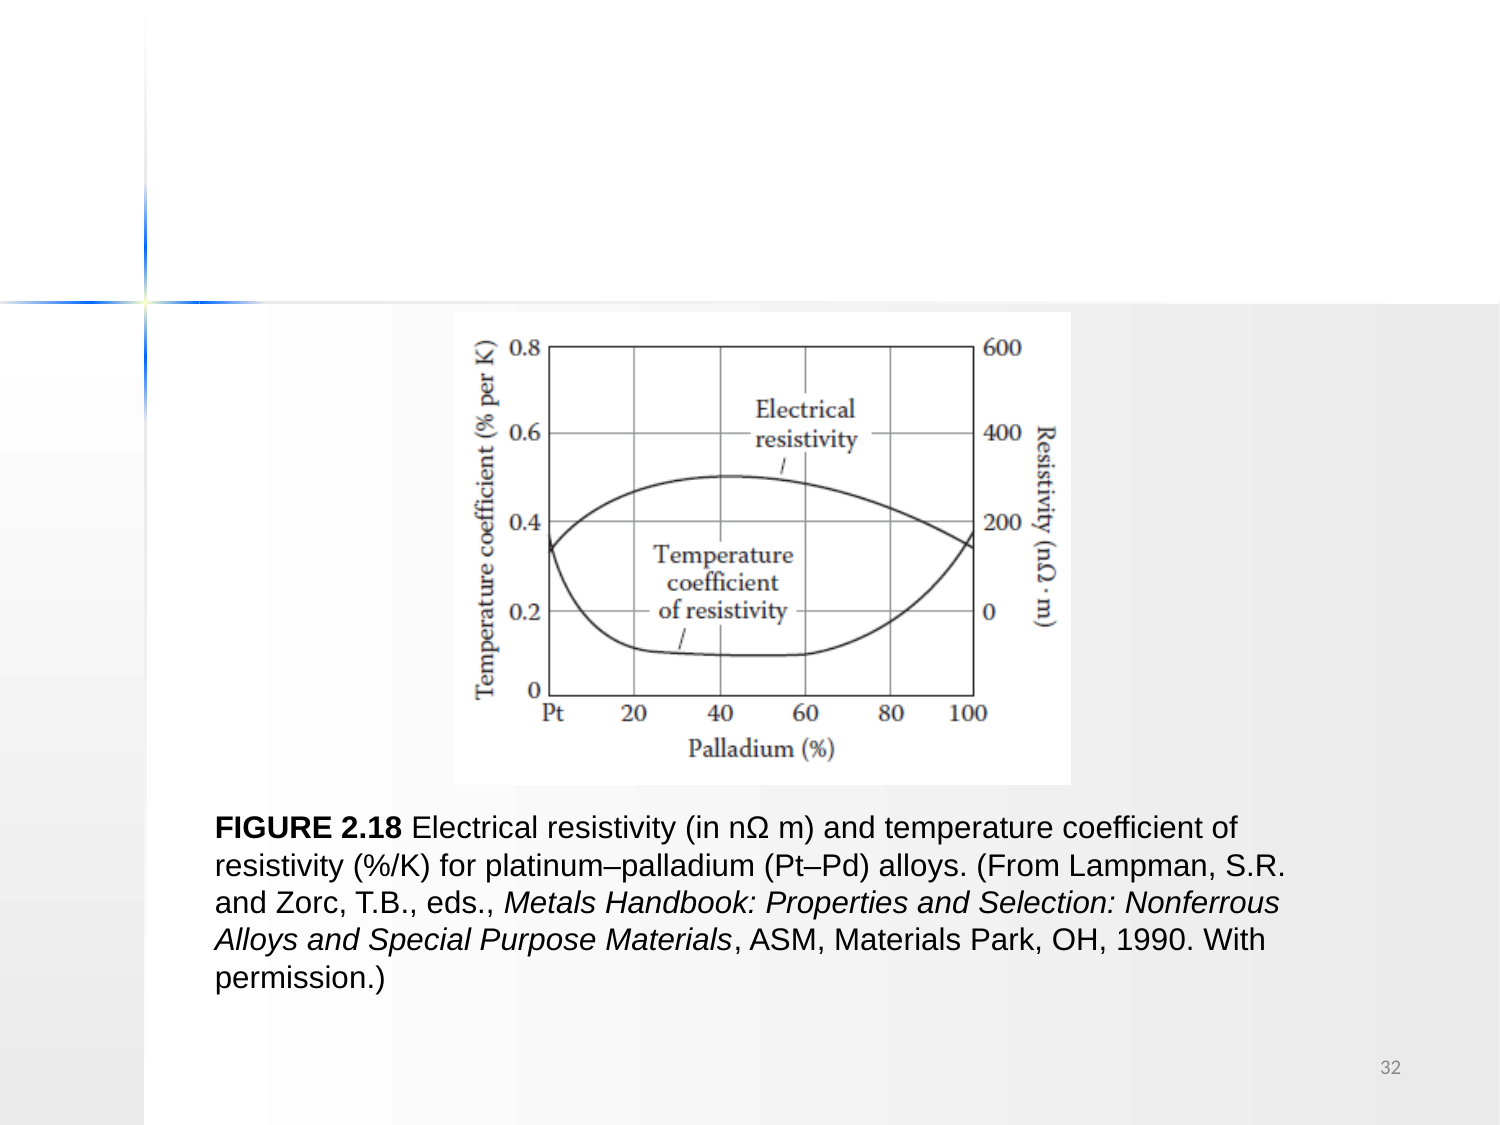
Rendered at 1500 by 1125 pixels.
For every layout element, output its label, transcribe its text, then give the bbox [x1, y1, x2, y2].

text_box FIGURE 2.18 Electrical resistivity (in nΩ m) and temperature coefficient of resistivity (%/K) for platinum–palladium (Pt–Pd) alloys. (From Lampman, S.R. and Zorc, T.B., eds., Metals Handbook: Properties and Selection: Nonferrous Alloys and Special Purpose Materials, ASM, Materials Park, OH, 1990. With permission.) [199, 799, 1338, 1002]
picture [454, 312, 1071, 786]
